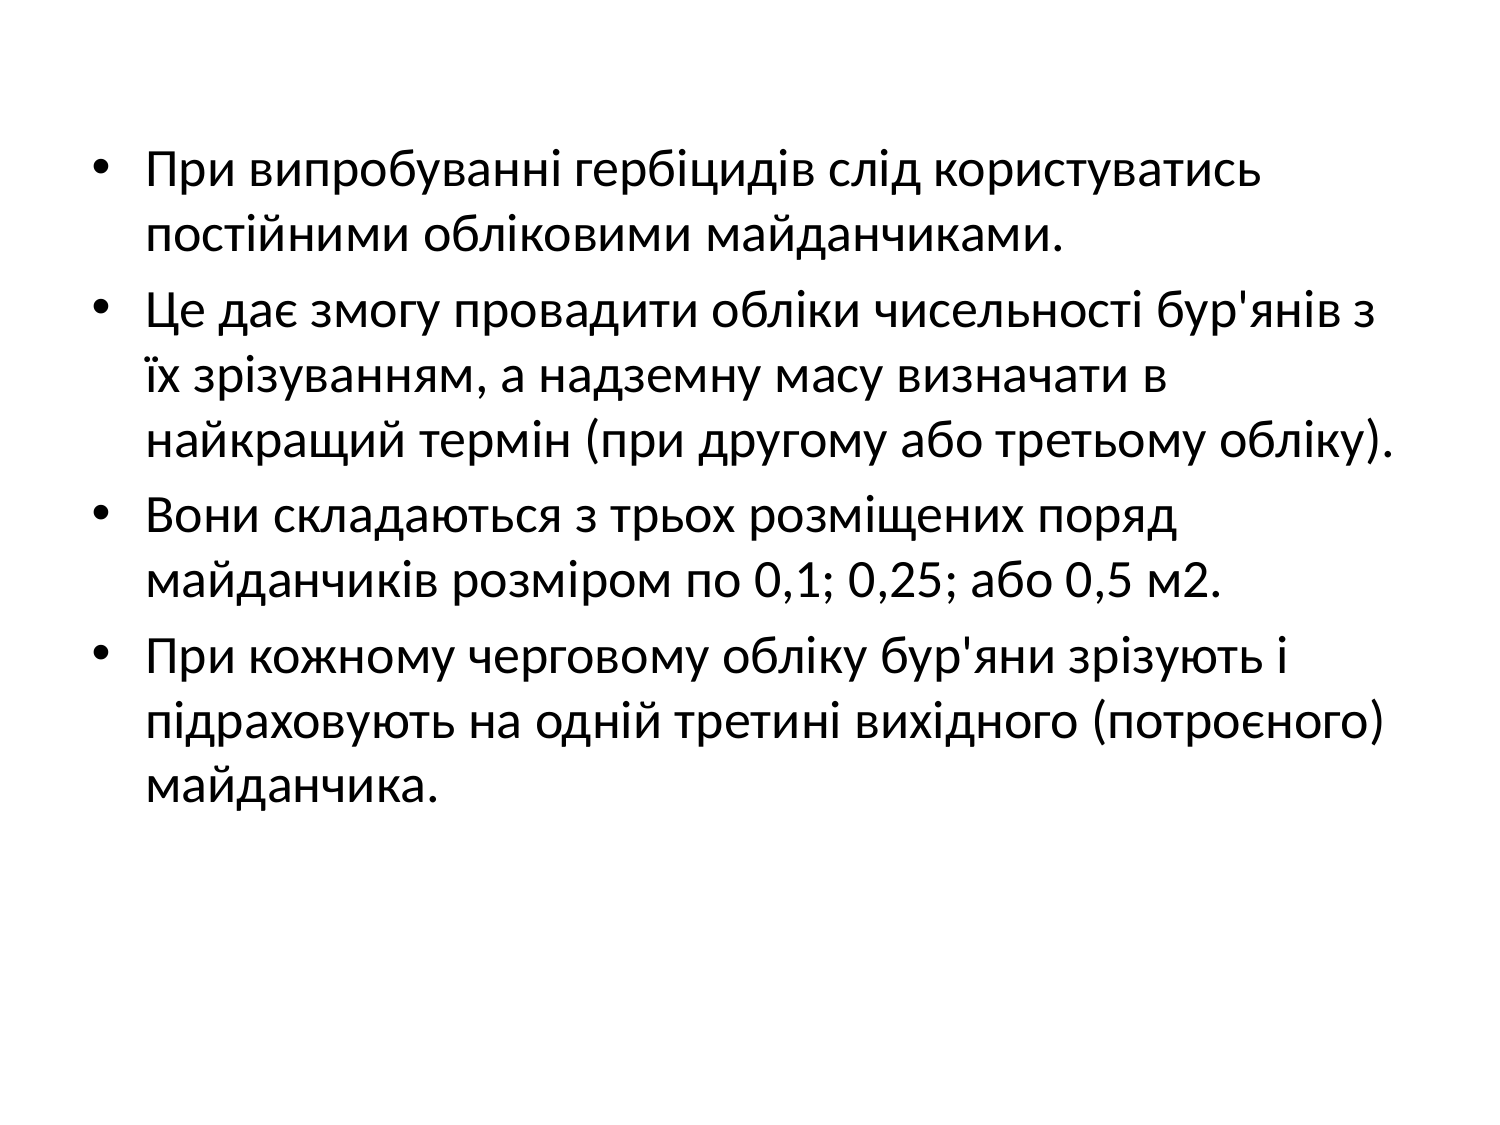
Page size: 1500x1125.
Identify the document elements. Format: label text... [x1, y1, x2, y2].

list При випробуванні гербіцидів слід користуватись постійними обліковими майданчиками. Це дає змогу провадити обліки чисельності бур'янів з їх зрізуванням, а надземну масу визначати в найкращий термін (при другому або третьому обліку). Вони складаються з трьох розміщених поряд майданчиків розміром по 0,1; 0,25; або 0,5 м2. При кожному черговому обліку бур'яни зрізують і підраховують на одній третині вихідного (потроєного) майданчика. [76, 125, 1427, 868]
